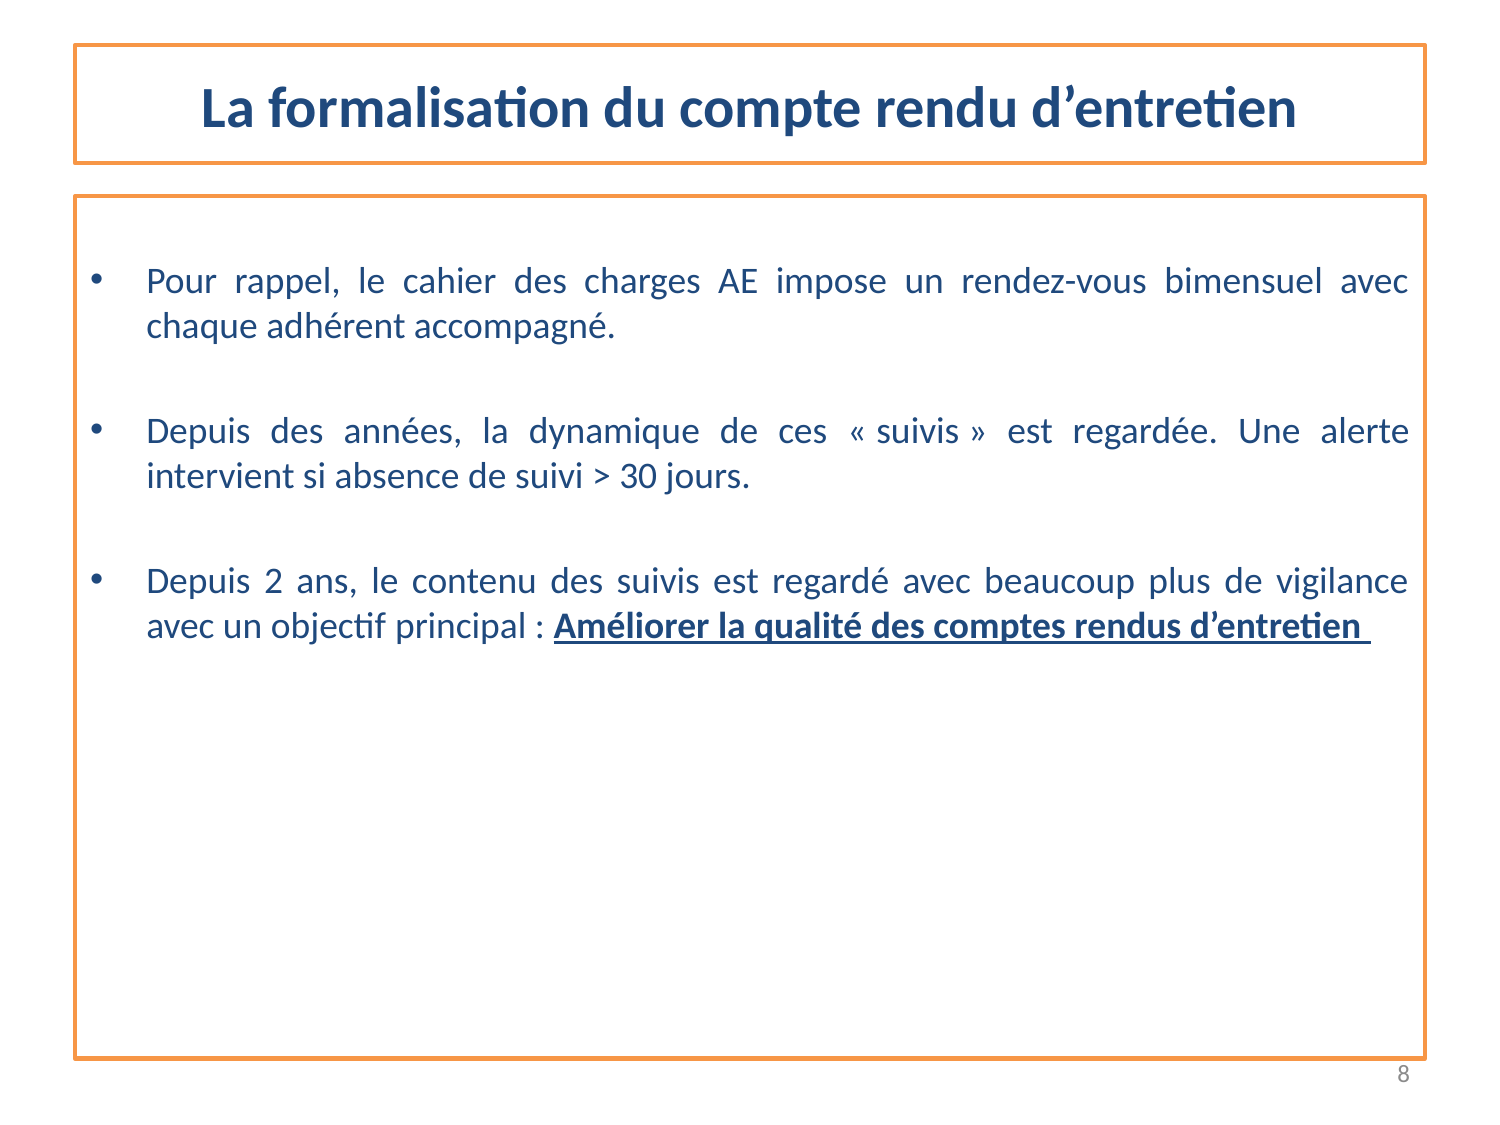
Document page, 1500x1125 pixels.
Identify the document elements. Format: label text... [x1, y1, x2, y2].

title La formalisation du compte rendu d’entretien [73, 43, 1427, 165]
list Pour rappel, le cahier des charges AE impose un rendez-vous bimensuel avec chaque adhérent accompagné. Depuis des années, la dynamique de ces « suivis » est regardée. Une alerte intervient si absence de suivi > 30 jours. Depuis 2 ans, le contenu des suivis est regardé avec beaucoup plus de vigilance avec un objectif principal : Améliorer la qualité des comptes rendus d’entretien [73, 194, 1427, 1061]
slide_number 8 [1074, 1042, 1425, 1103]
